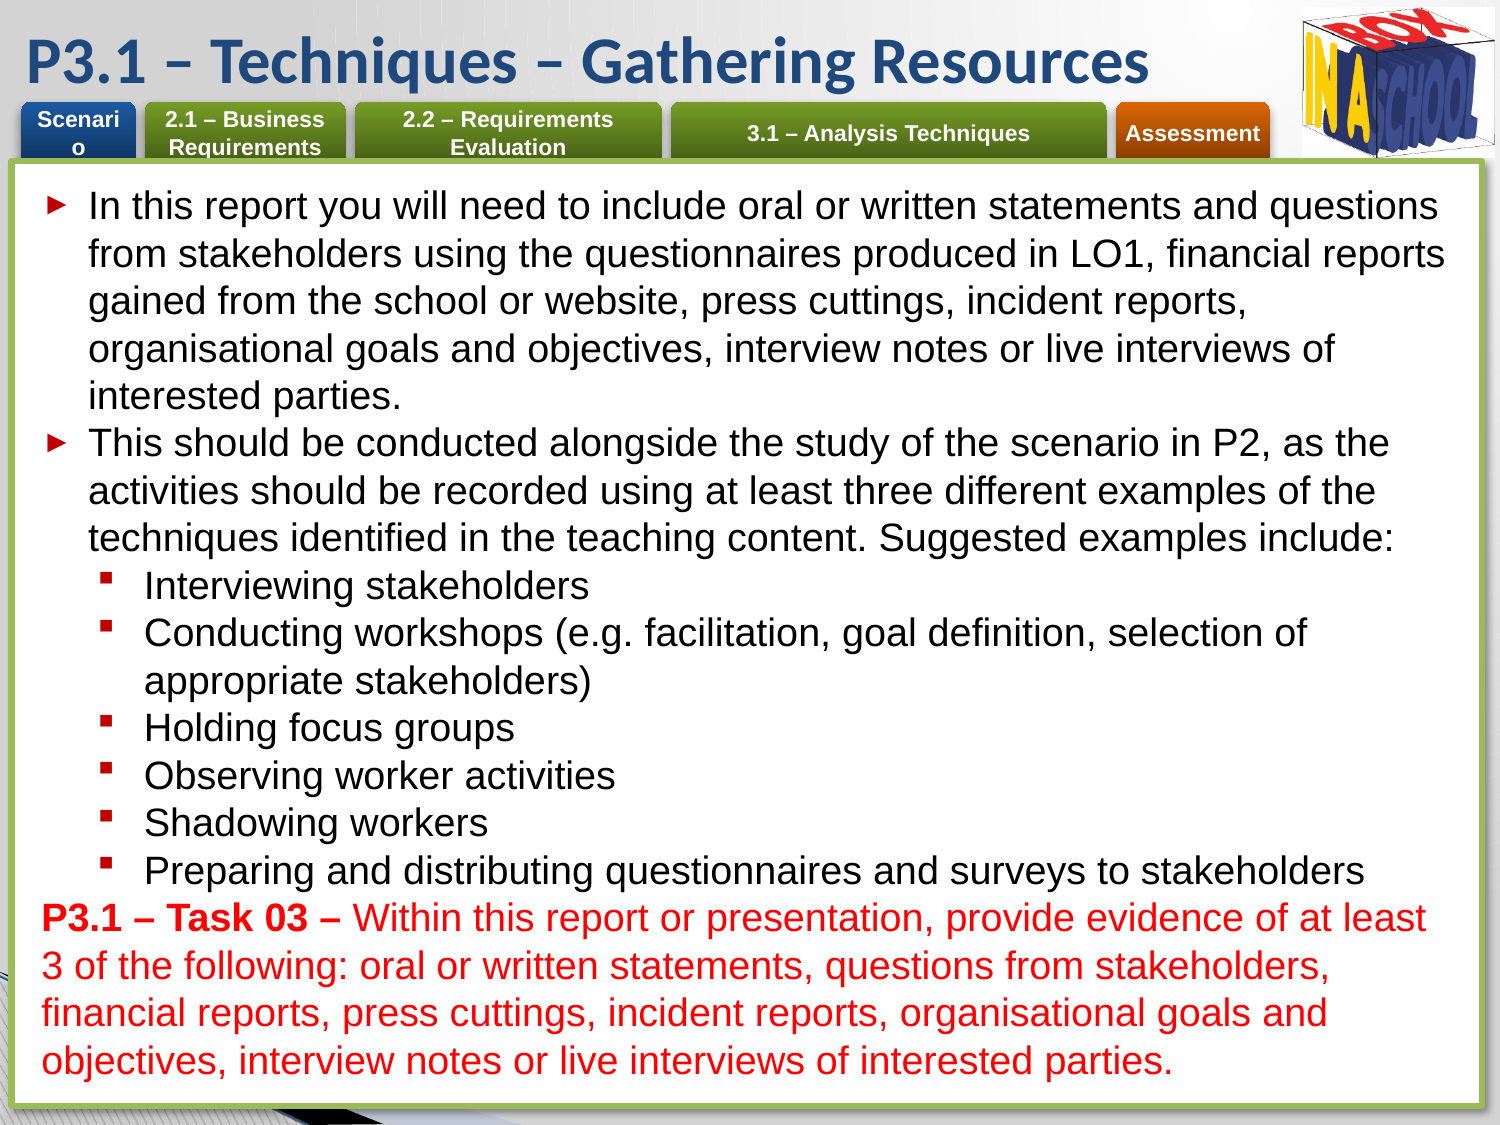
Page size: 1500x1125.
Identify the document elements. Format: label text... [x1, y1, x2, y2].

title P3.1 – Techniques – Gathering Resources [11, 11, 1270, 102]
picture [281, 1114, 303, 1125]
text_box In this report you will need to include oral or written statements and questions from stakeholders using the questionnaires produced in LO1, financial reports gained from the school or website, press cuttings, incident reports, organisational goals and objectives, interview notes or live interviews of interested parties. This should be conducted alongside the study of the scenario in P2, as the activities should be recorded using at least three different examples of the techniques identified in the teaching content. Suggested examples include: Interviewing stakeholders Conducting workshops (e.g. facilitation, goal definition, selection of appropriate stakeholders) Holding focus groups Observing worker activities Shadowing workers Preparing and distributing questionnaires and surveys to stakeholders P3.1 – Task 03 – Within this report or presentation, provide evidence of at least 3 of the following: oral or written statements, questions from stakeholders, financial reports, press cuttings, incident reports, organisational goals and objectives, interview notes or live interviews of interested parties. [26, 172, 1472, 1090]
picture [1302, 7, 1495, 158]
